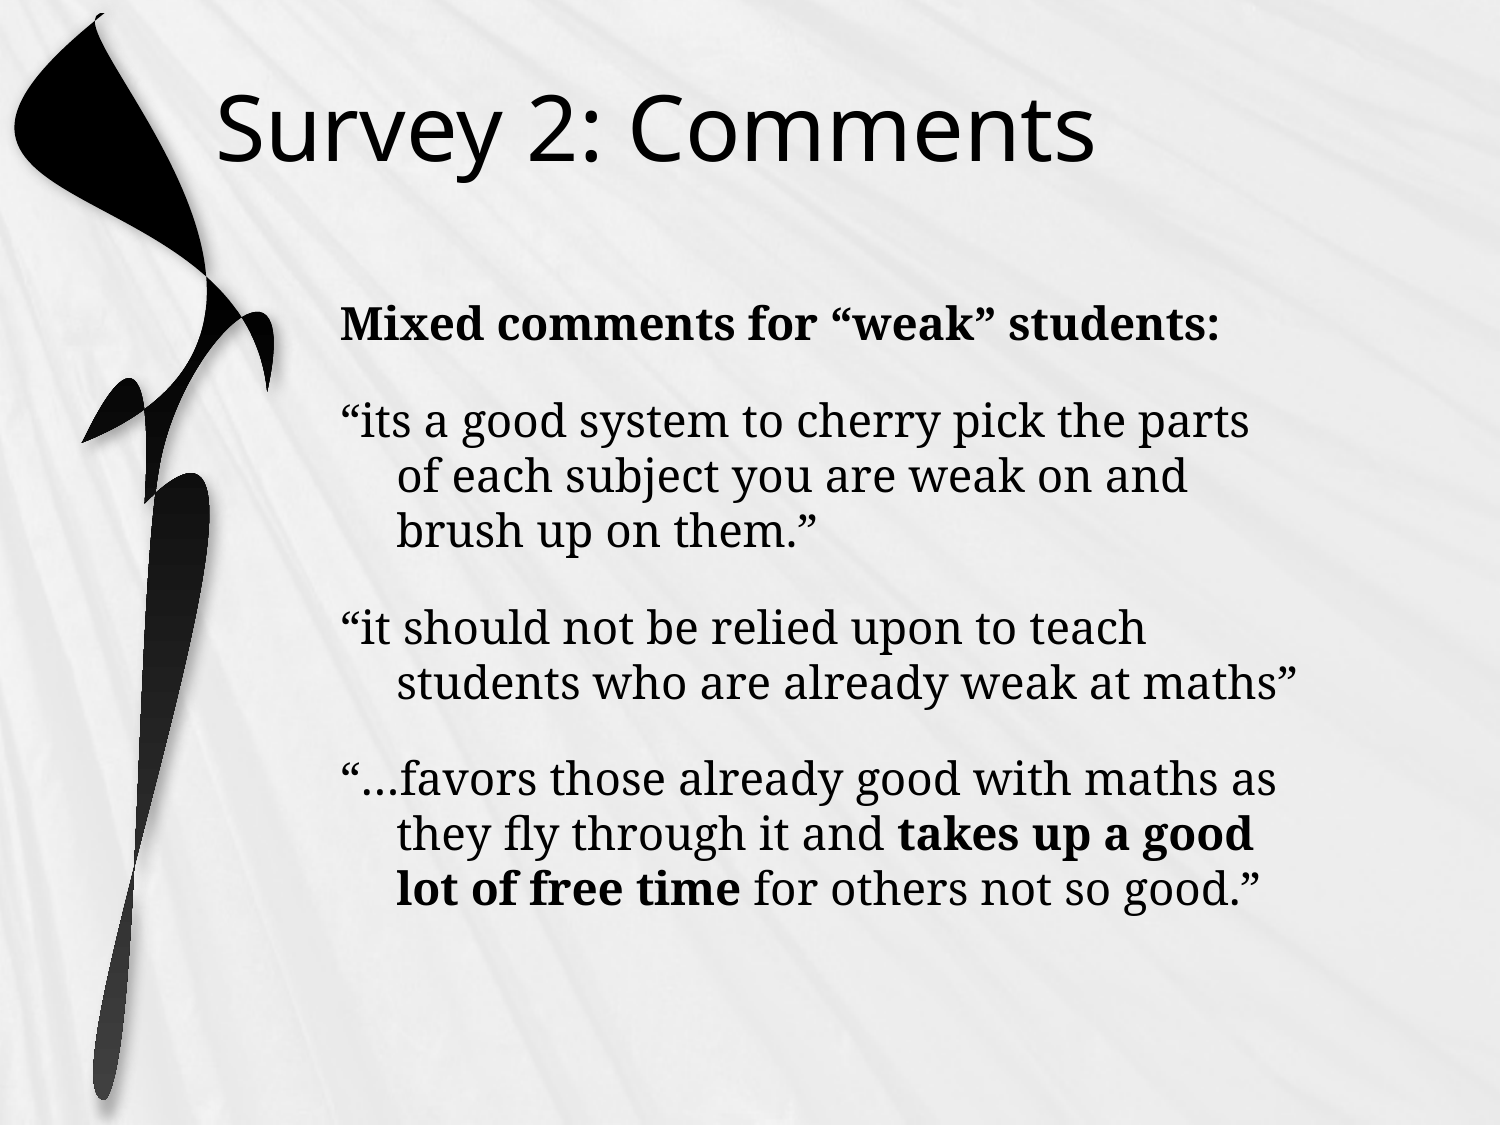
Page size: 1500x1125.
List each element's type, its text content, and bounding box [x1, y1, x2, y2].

title Survey 2: Comments [200, 12, 1317, 238]
list Mixed comments for “weak” students: “its a good system to cherry pick the parts of each subject you are weak on and brush up on them.” “it should not be relied upon to teach students who are already weak at maths” “…favors those already good with maths as they fly through it and takes up a good lot of free time for others not so good.” [324, 287, 1316, 1005]
